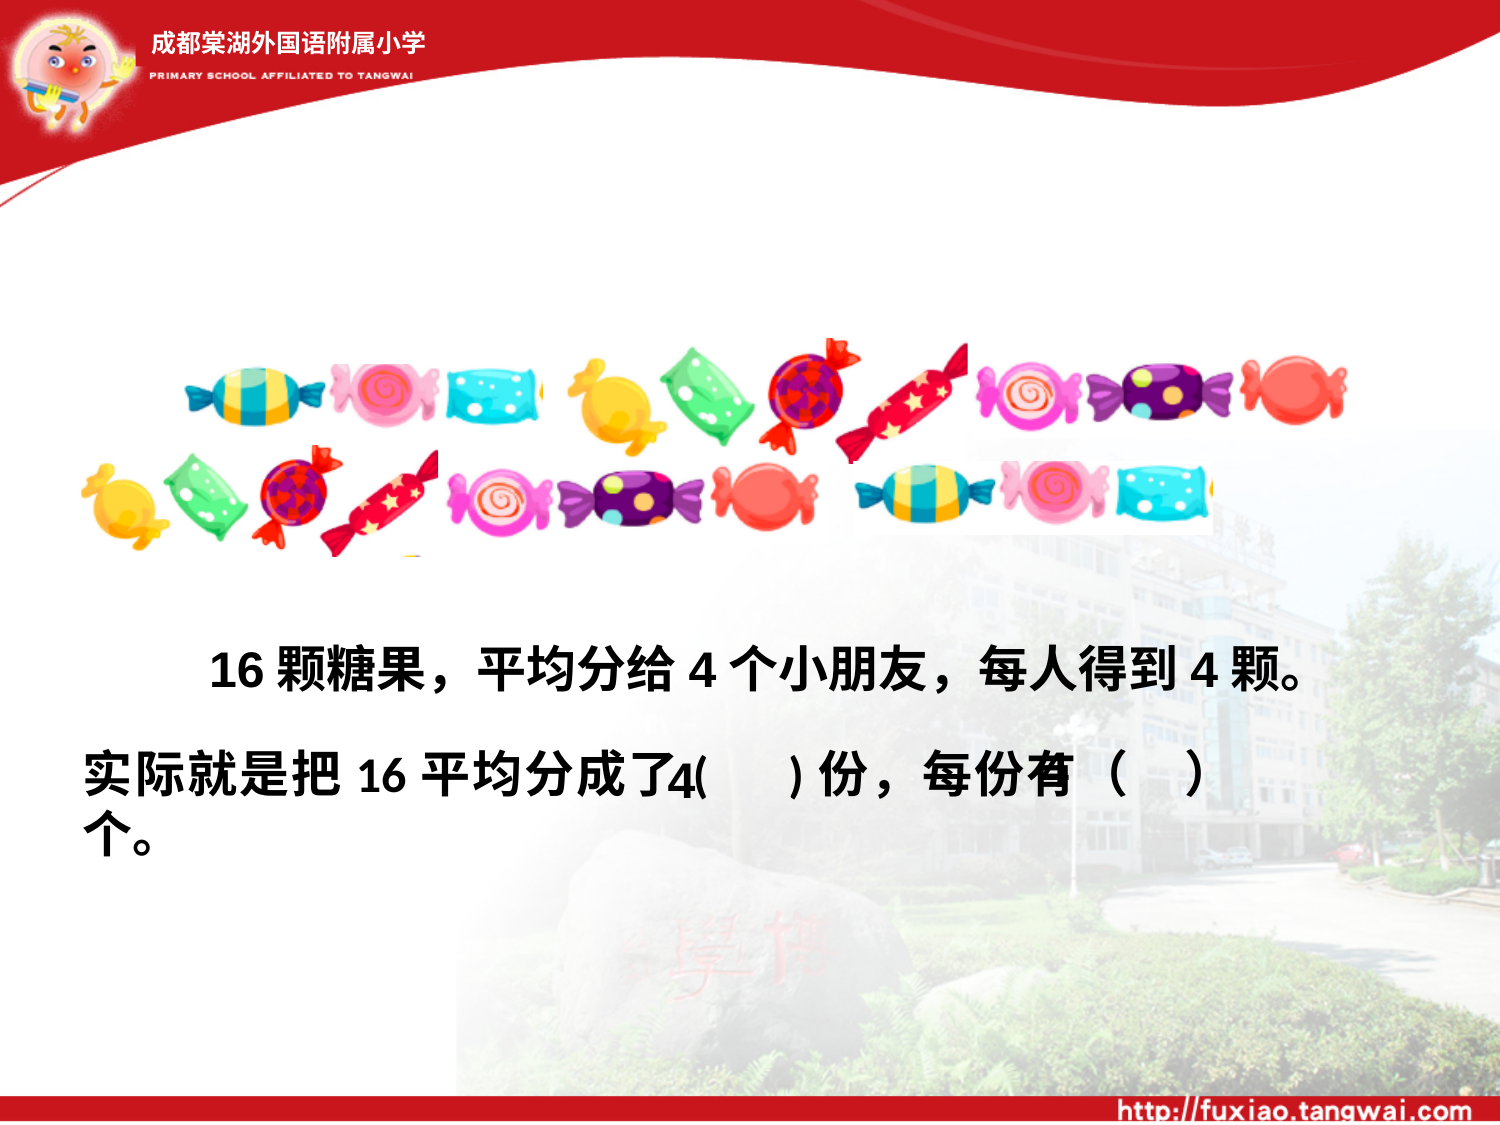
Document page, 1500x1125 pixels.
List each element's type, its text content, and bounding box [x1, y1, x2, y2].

text_box 成都棠湖外国语附属小学 [135, 18, 444, 67]
text_box 实际就是把16平均分成了( )份，每份有（ ）个。 [68, 735, 1250, 871]
text_box 16颗糖果，平均分给4个小朋友，每人得到4颗。 [194, 630, 1440, 706]
text_box 4 [1026, 729, 1100, 805]
text_box 4 [652, 740, 727, 816]
picture [0, 0, 1500, 1125]
